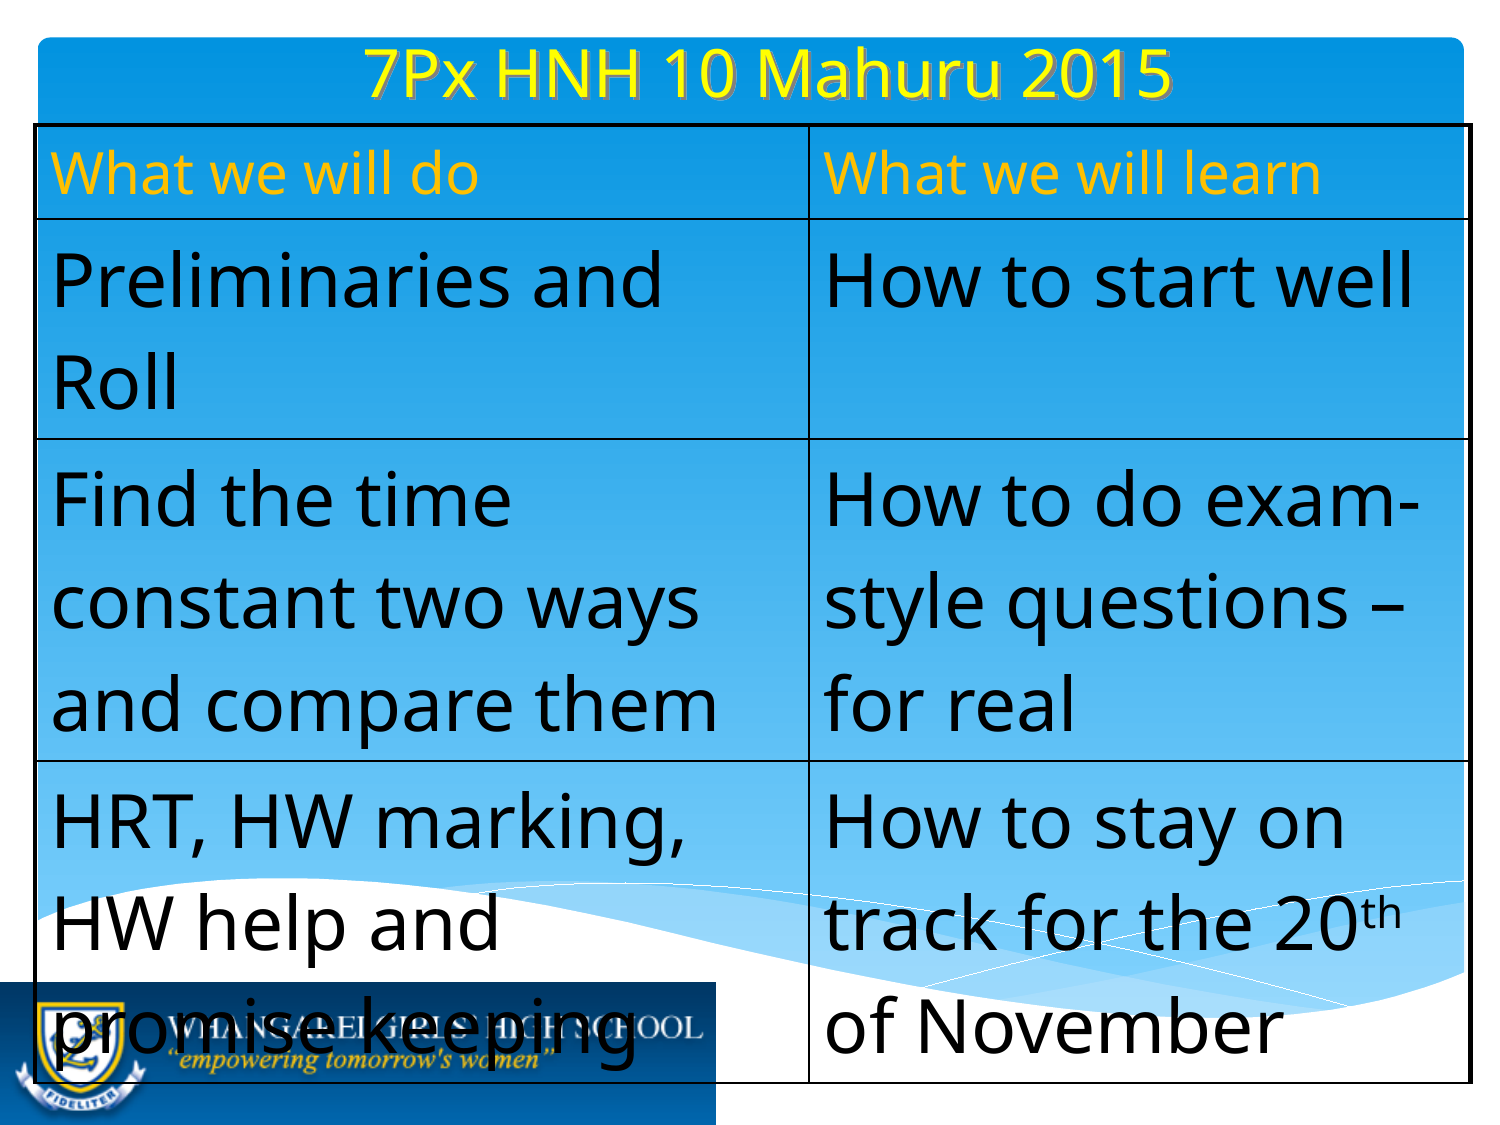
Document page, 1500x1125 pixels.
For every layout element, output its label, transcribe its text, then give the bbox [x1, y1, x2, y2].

table_cell How to stay on track for the 20th of November [810, 762, 1468, 1082]
table_cell Find the time constant two ways and compare them [37, 440, 808, 760]
table_cell How to do exam-style questions – for real [810, 440, 1468, 760]
table_header What we will do [37, 127, 808, 218]
table_cell Preliminaries and Roll [37, 220, 808, 438]
text_box 7Px HNH 10 Mahuru 2015 [162, 20, 1375, 121]
table_cell How to start well [810, 220, 1468, 438]
table_cell HRT, HW marking, HW help and promise keeping [37, 762, 808, 1082]
table_header What we will learn [810, 127, 1468, 218]
picture [0, 982, 716, 1125]
